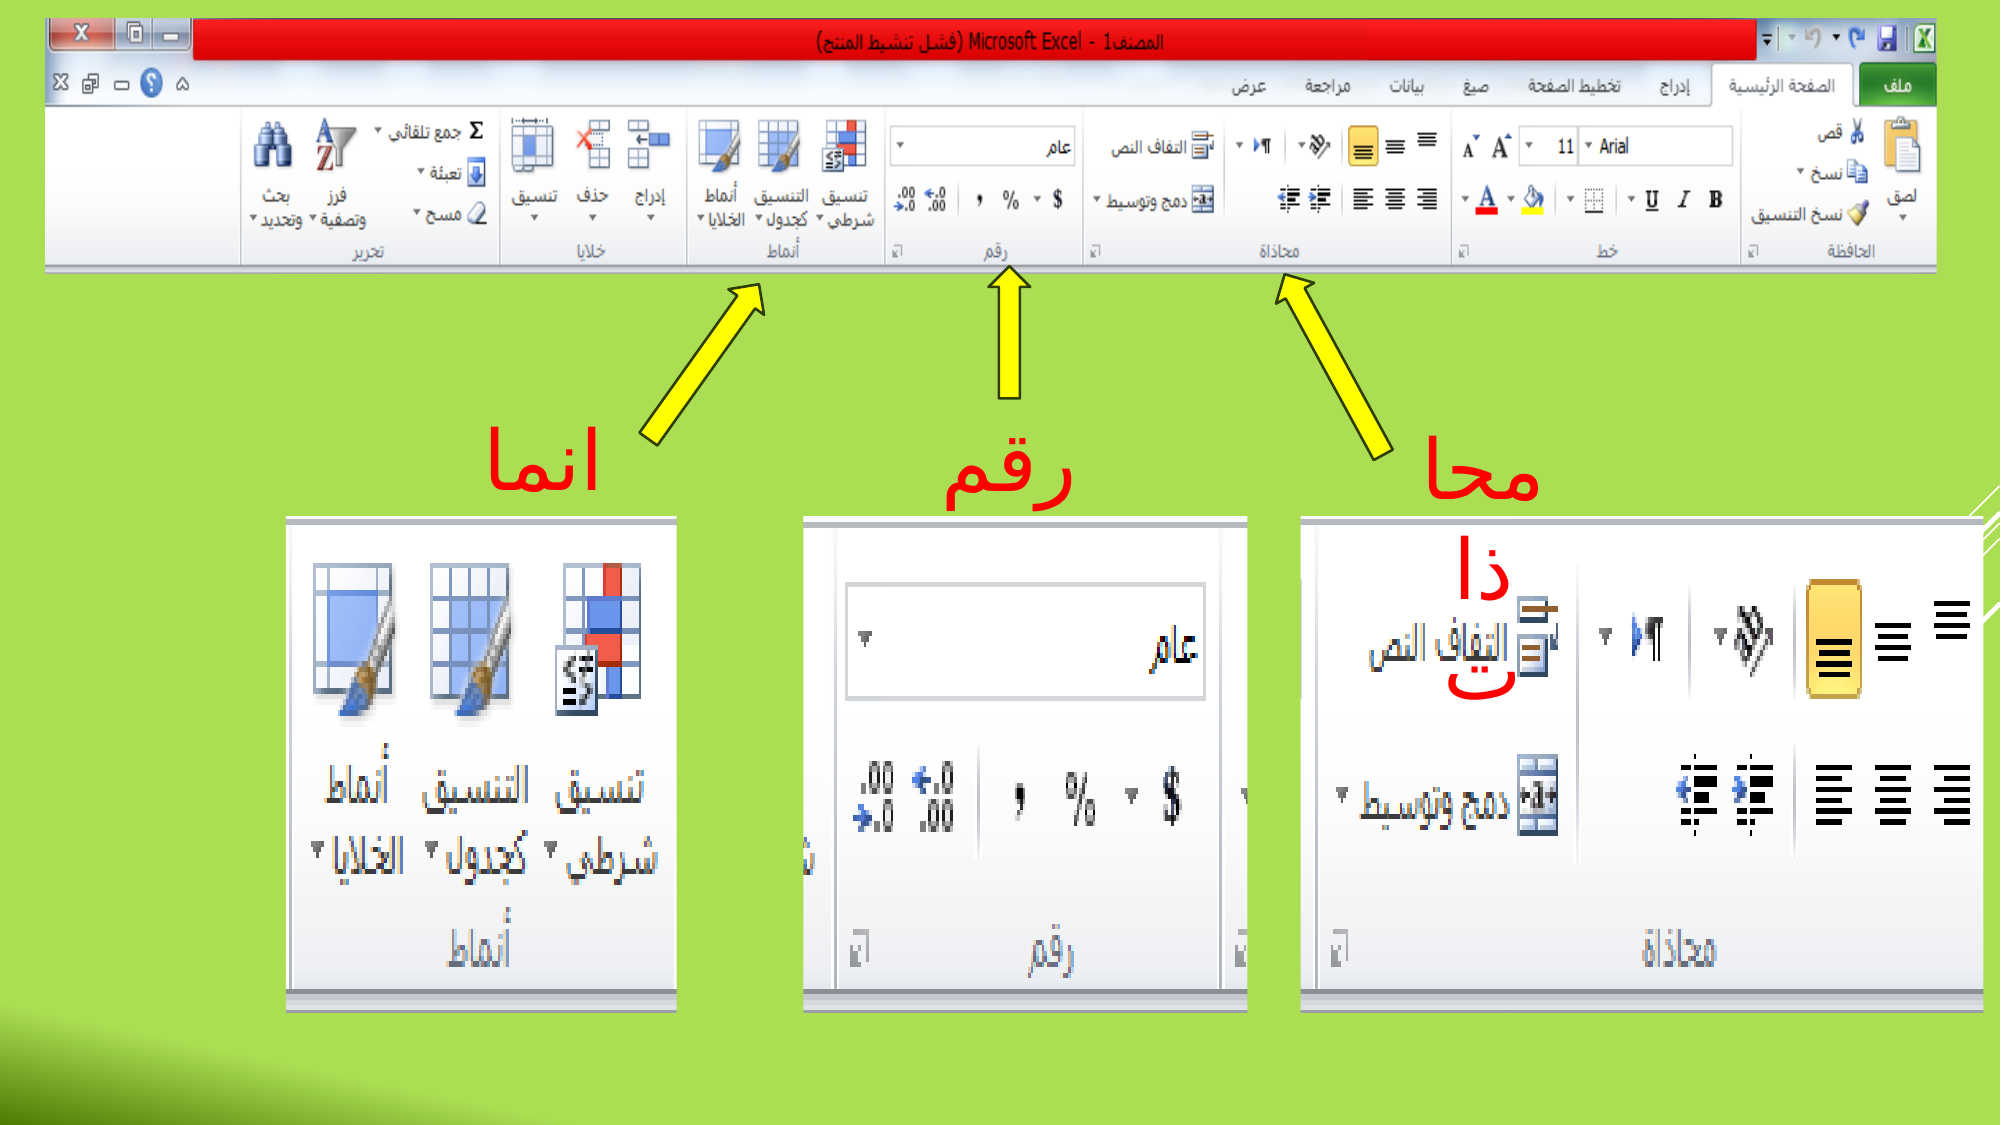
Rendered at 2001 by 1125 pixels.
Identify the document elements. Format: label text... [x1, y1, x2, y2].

text_box انماط [440, 400, 647, 515]
text_box [987, 274, 1032, 400]
text_box [647, 282, 766, 447]
picture [803, 515, 1248, 1013]
text_box محاذات [1402, 409, 1564, 515]
picture [1300, 515, 1984, 1013]
picture [44, 18, 1937, 274]
text_box [1274, 274, 1394, 462]
text_box رقم [906, 400, 1113, 515]
picture [285, 515, 677, 1013]
